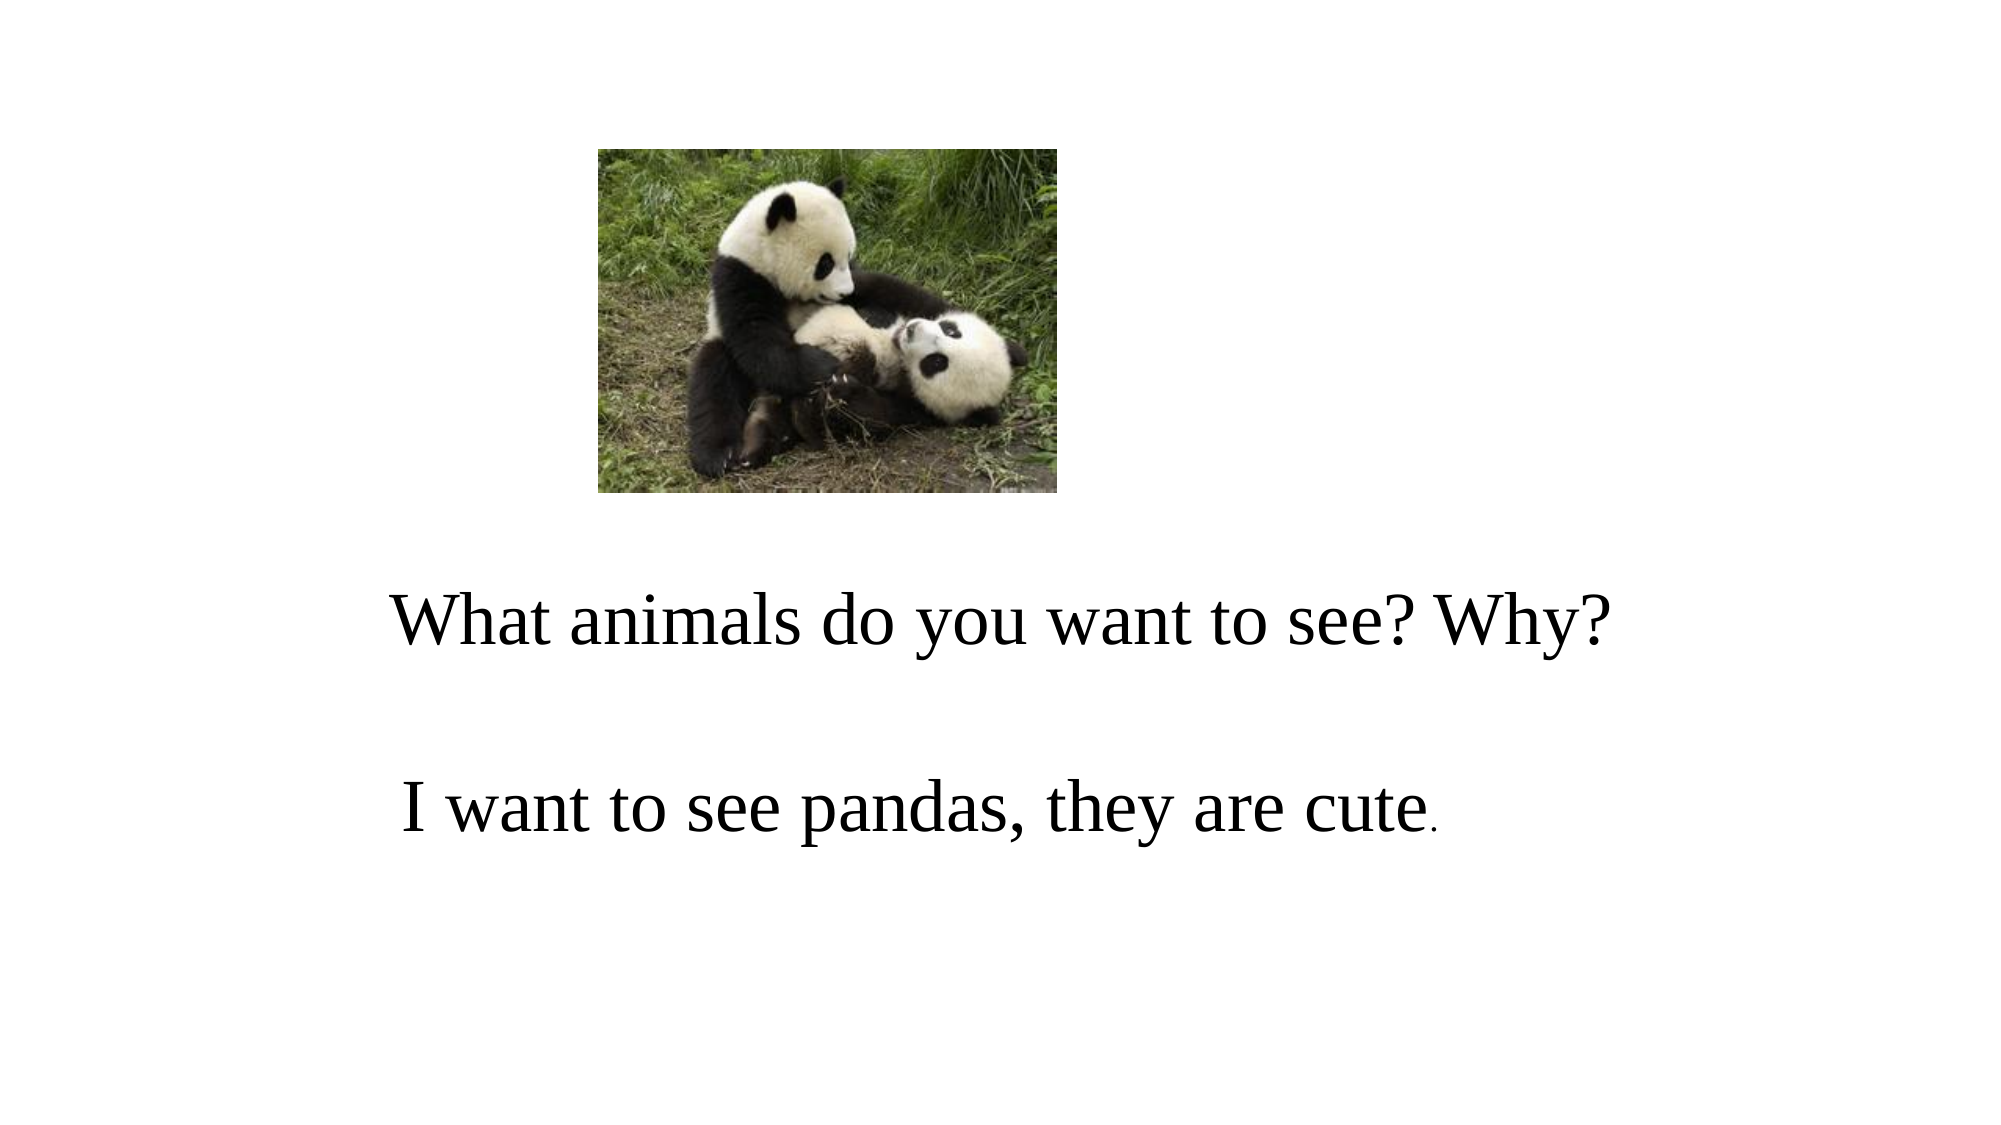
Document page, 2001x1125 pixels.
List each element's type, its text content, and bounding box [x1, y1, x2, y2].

text_box I want to see pandas, they are cute. [386, 704, 1454, 855]
picture [598, 149, 1057, 493]
text_box What animals do you want to see? Why? [374, 562, 1629, 668]
